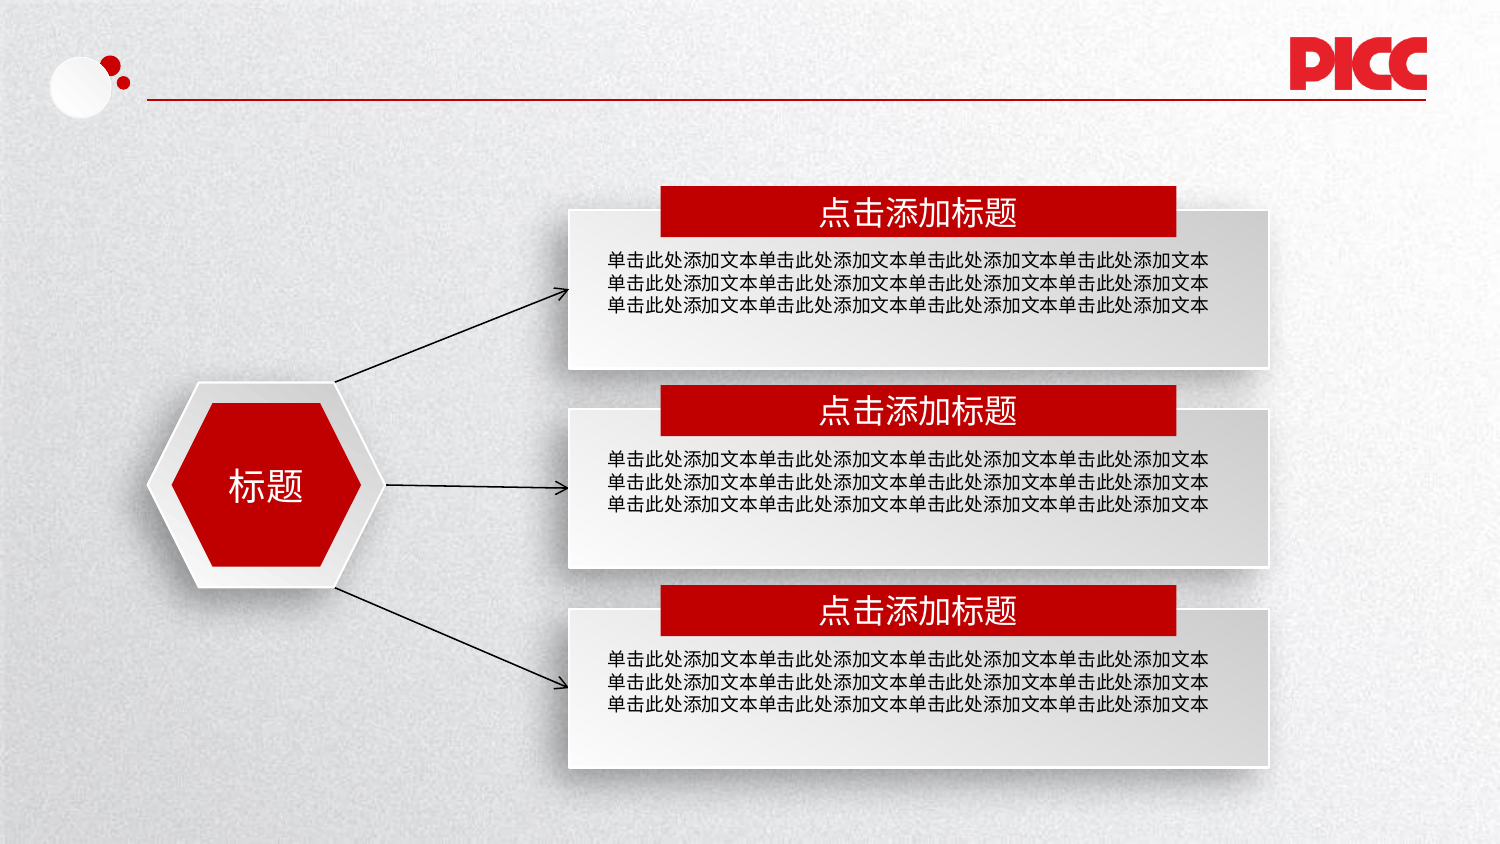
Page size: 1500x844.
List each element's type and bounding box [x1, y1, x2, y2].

picture [0, 0, 1500, 844]
text_box [333, 288, 570, 383]
text_box [333, 587, 564, 689]
text_box [147, 382, 386, 588]
text_box [568, 584, 1282, 768]
text_box [391, 484, 563, 489]
text_box [568, 384, 1282, 568]
text_box [568, 185, 1282, 369]
